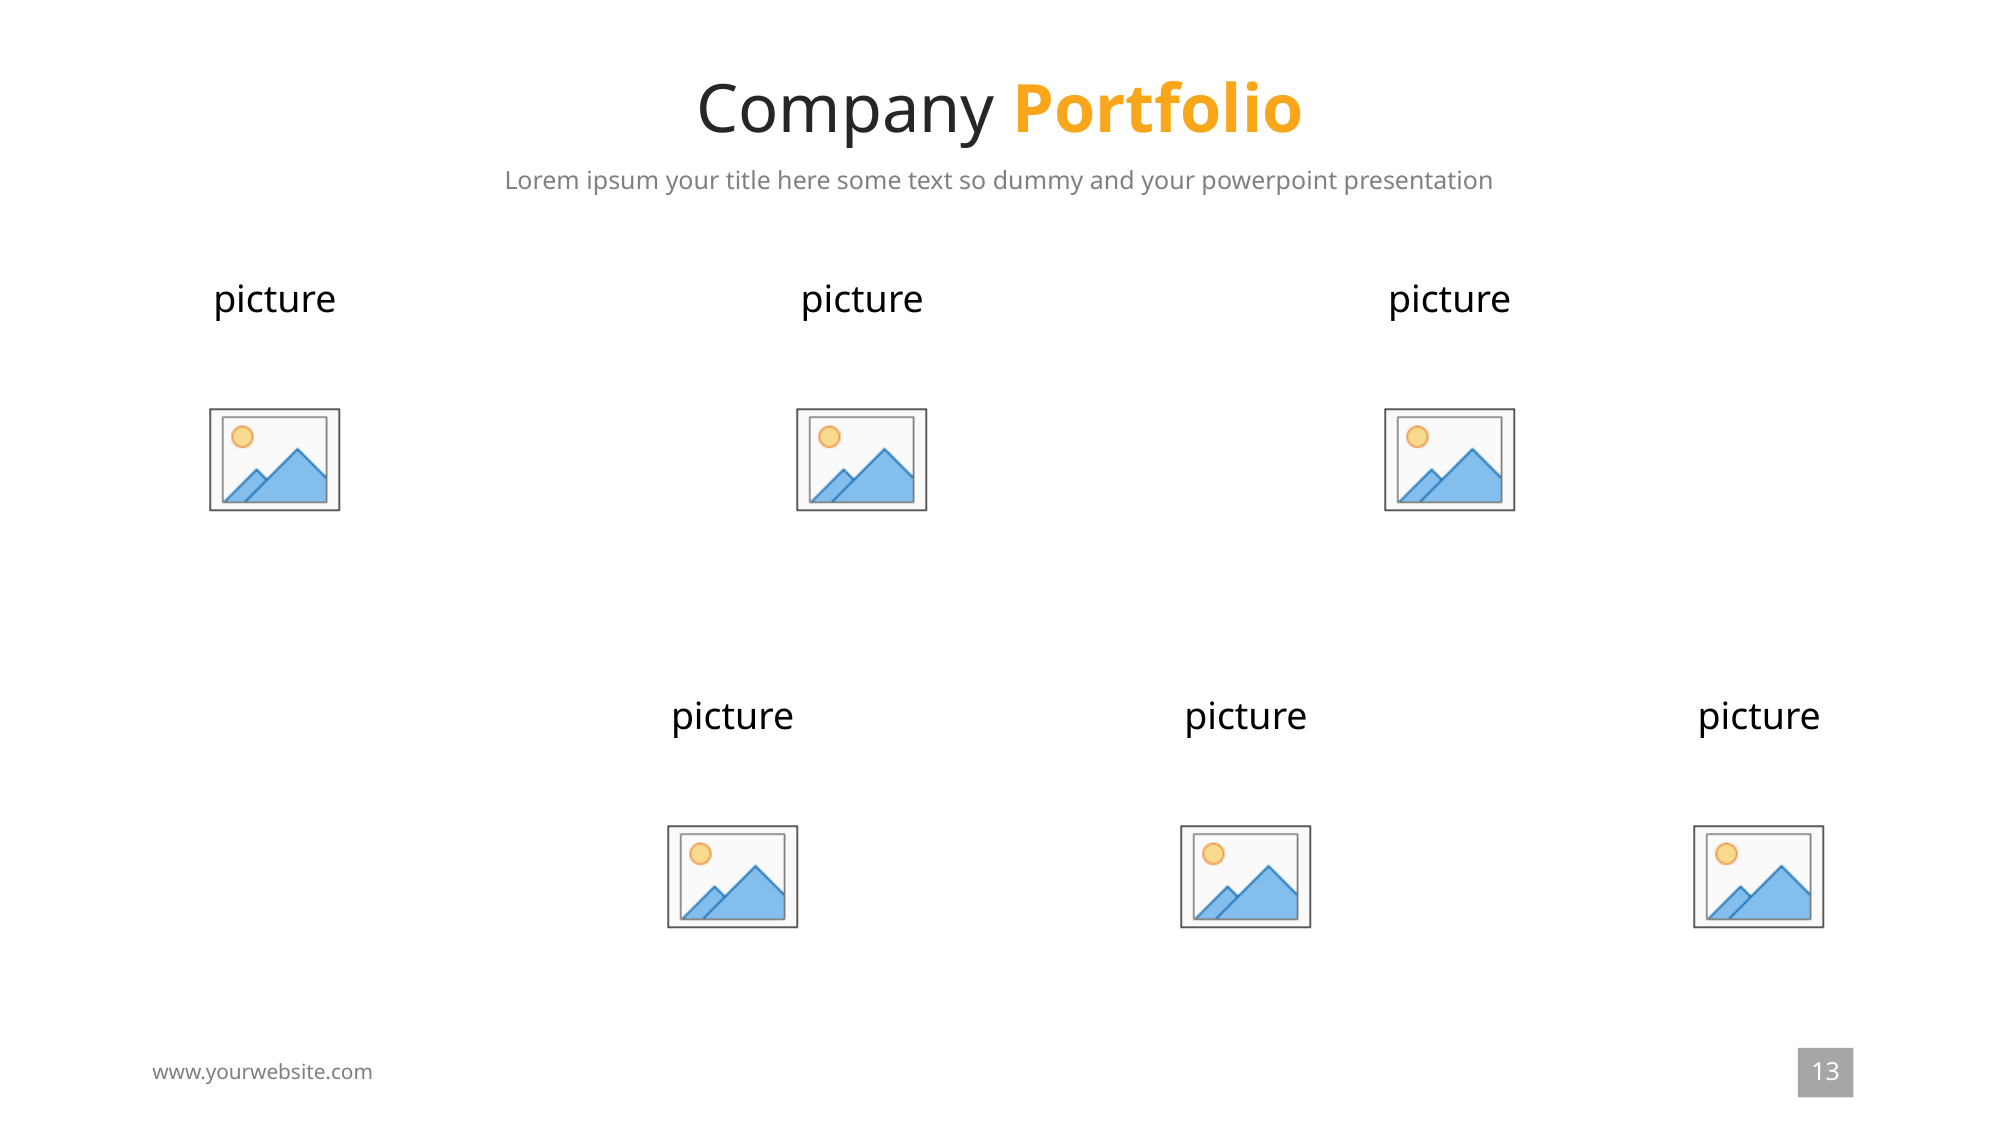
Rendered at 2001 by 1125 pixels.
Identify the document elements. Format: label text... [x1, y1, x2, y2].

footer www.yourwebsite.com [137, 1042, 415, 1103]
picture [0, 267, 551, 653]
picture [492, 684, 974, 1070]
picture [1005, 684, 1487, 1070]
picture [587, 267, 1138, 653]
slide_number 13 [1788, 1070, 1863, 1103]
picture [1518, 684, 2000, 1070]
title Company Portfolio [137, 55, 1863, 160]
list Lorem ipsum your title here some text so dummy and your powerpoint presentation [137, 160, 1863, 207]
picture [1174, 267, 1725, 653]
